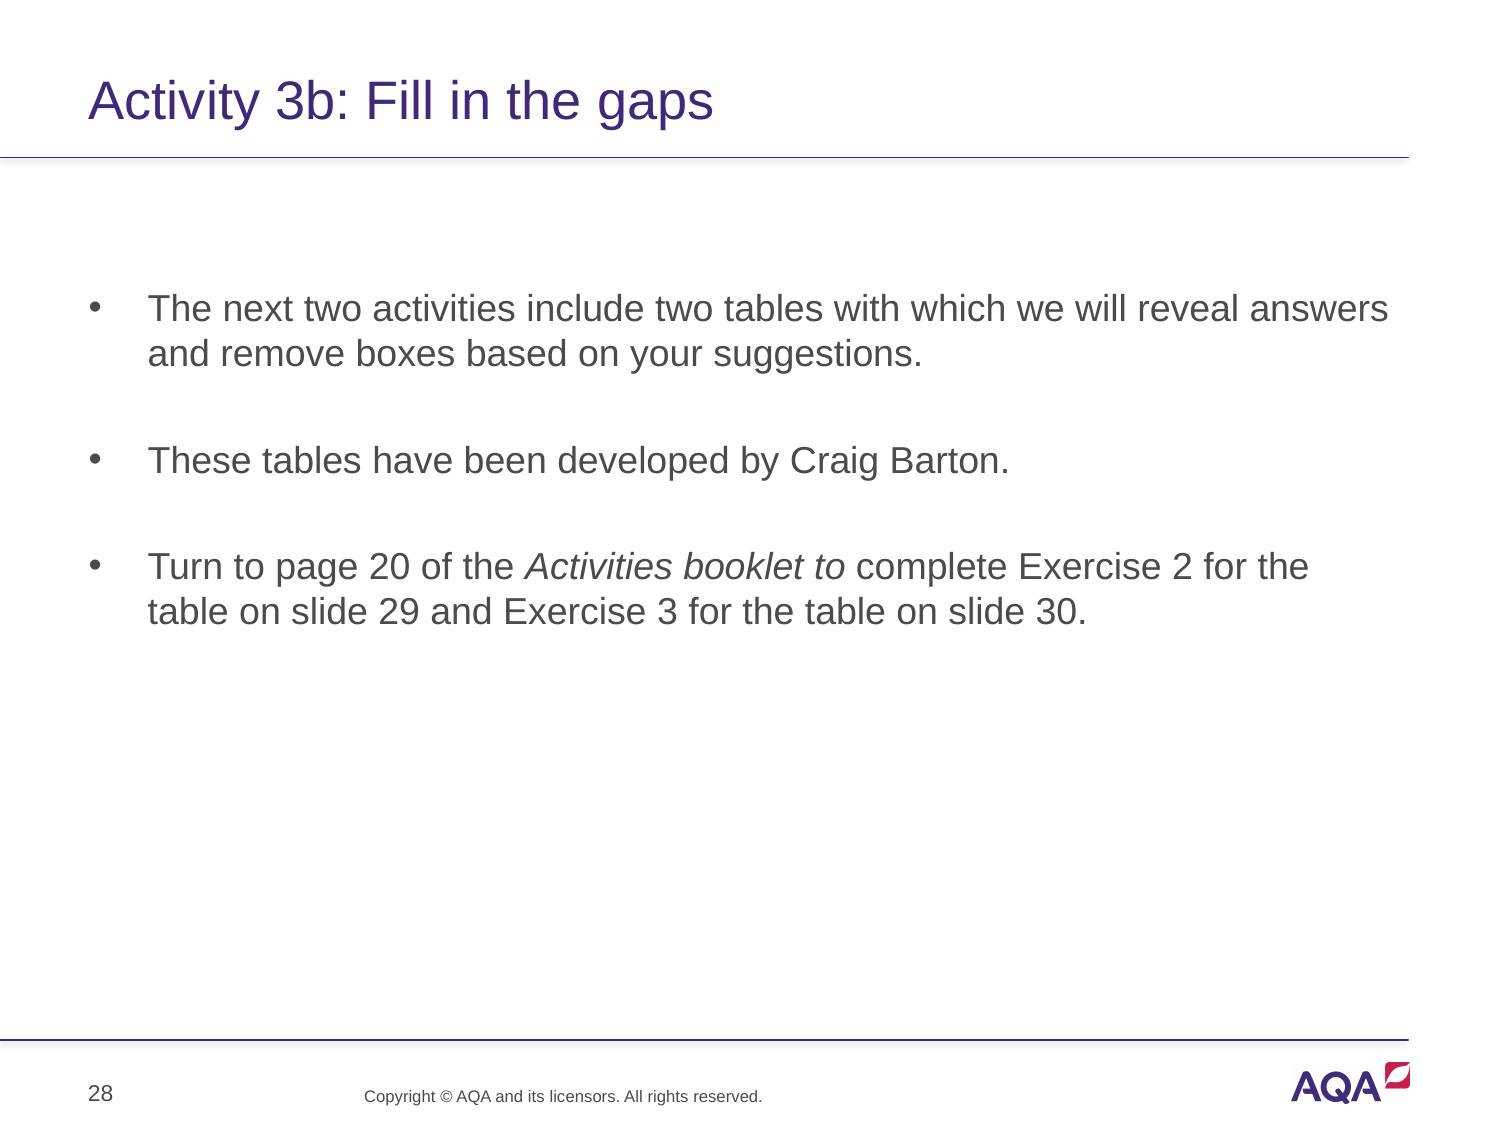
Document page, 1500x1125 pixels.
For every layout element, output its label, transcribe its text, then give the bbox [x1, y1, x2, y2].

title Activity 3b: Fill in the gaps [88, 72, 1409, 144]
slide_number 28 [72, 1062, 188, 1123]
footer Copyright © AQA and its licensors. All rights reserved. [324, 1084, 764, 1124]
picture [1291, 1062, 1410, 1104]
list The next two activities include two tables with which we will reveal answers and remove boxes based on your suggestions. These tables have been developed by Craig Barton. Turn to page 20 of the Activities booklet to complete Exercise 2 for the table on slide 29 and Exercise 3 for the table on slide 30. [88, 284, 1409, 1007]
